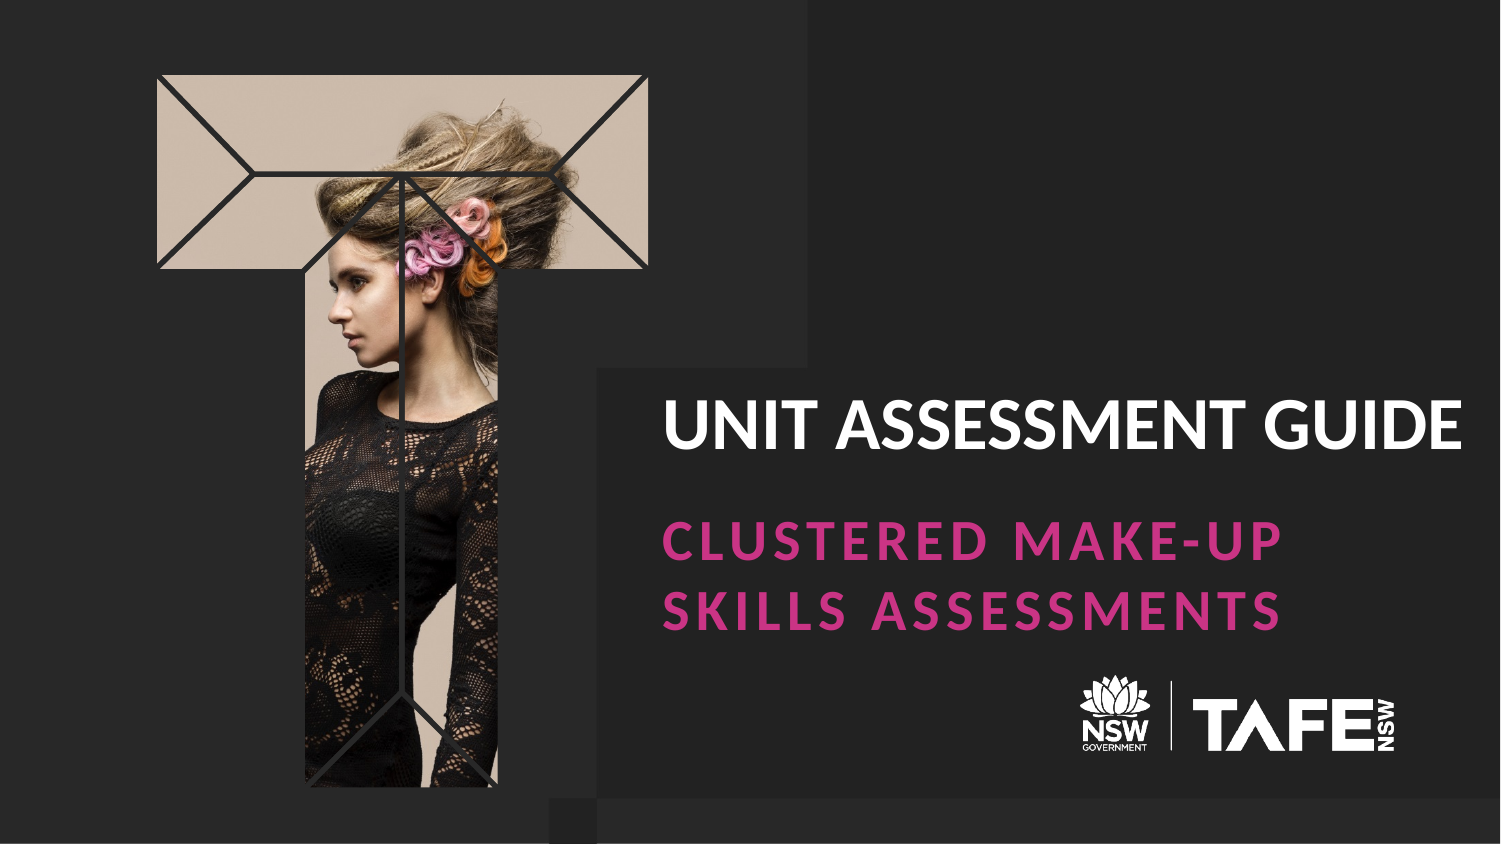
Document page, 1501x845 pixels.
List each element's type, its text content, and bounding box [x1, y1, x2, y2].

picture [0, 0, 1501, 844]
list Clustered make-up skills assessments [662, 501, 1375, 541]
title Unit assessment guide [662, 307, 1471, 465]
